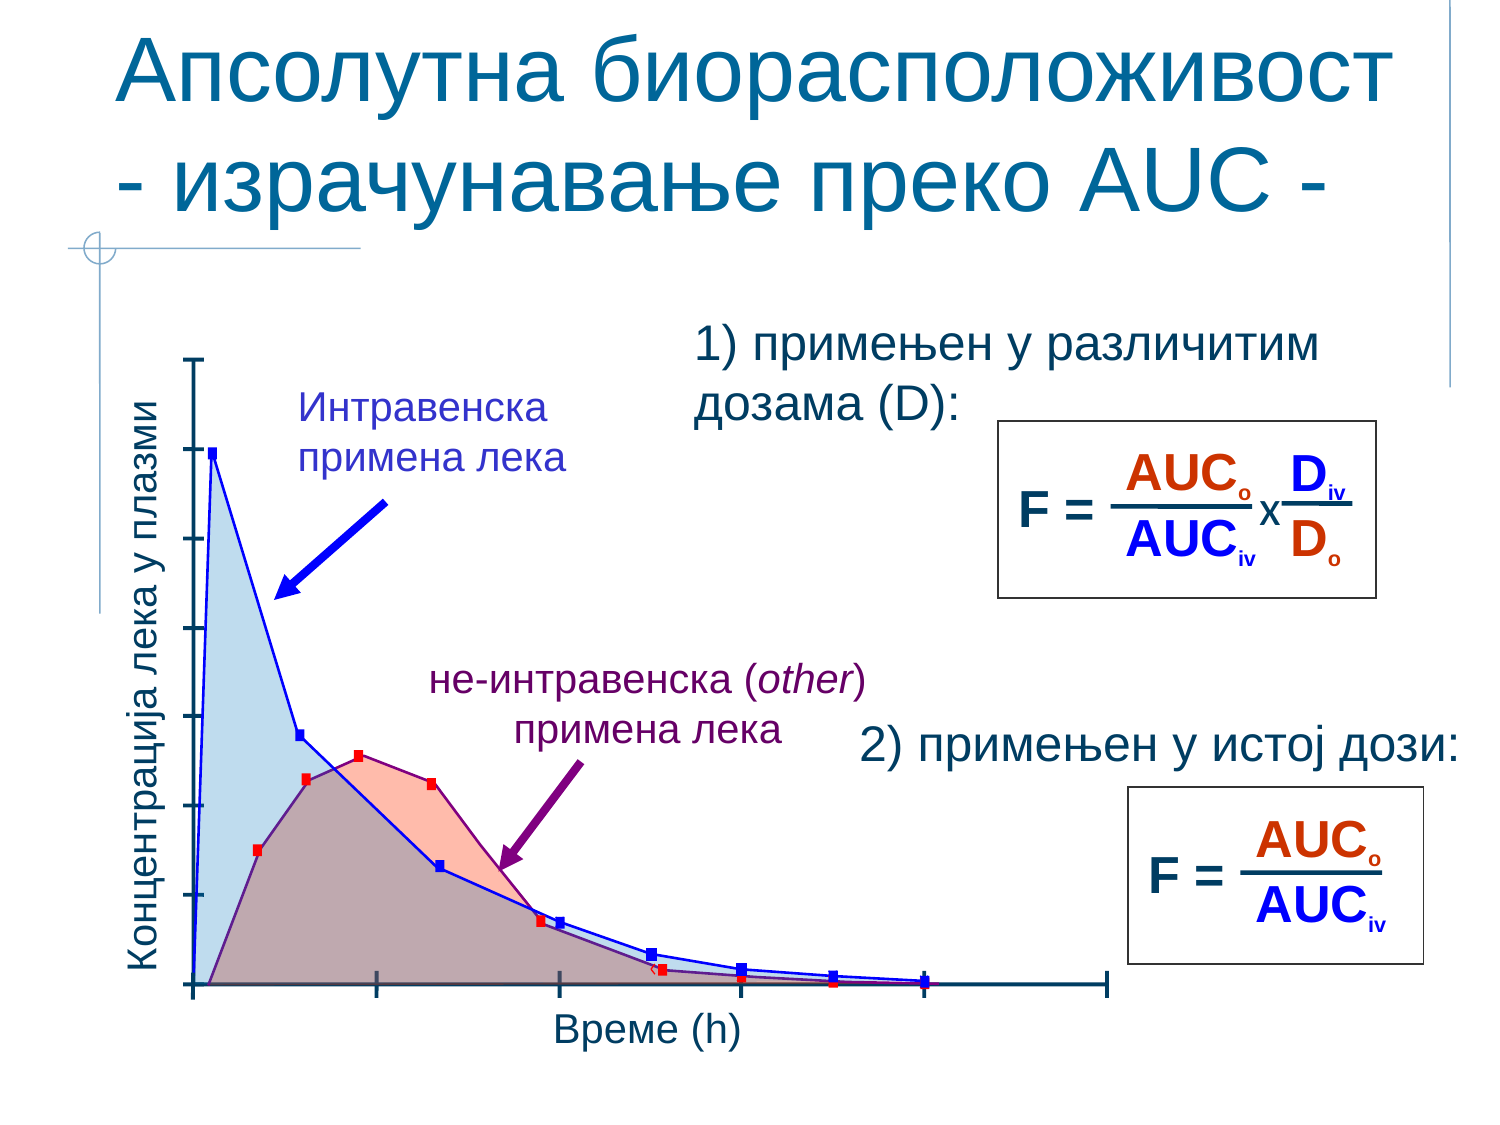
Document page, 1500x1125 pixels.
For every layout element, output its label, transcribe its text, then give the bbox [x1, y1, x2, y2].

text_box [208, 982, 828, 986]
text_box [230, 238, 1279, 1046]
text_box [828, 970, 838, 983]
text_box 2) примењен у истој дози: [844, 704, 1500, 779]
text_box [838, 976, 920, 982]
text_box [435, 860, 445, 873]
text_box [747, 969, 828, 982]
text_box [335, 755, 532, 909]
text_box 1) примењен у различитим дозама (D): [679, 302, 1412, 438]
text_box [997, 420, 1377, 599]
text_box [207, 447, 217, 460]
text_box [920, 975, 930, 988]
text_box [737, 964, 747, 976]
text_box [295, 729, 305, 742]
text_box [193, 460, 737, 985]
text_box [658, 964, 668, 976]
text_box [647, 948, 657, 961]
text_box [273, 501, 386, 601]
text_box [536, 915, 546, 927]
text_box [499, 761, 582, 870]
text_box не-интравенска (other) примена лека [415, 645, 881, 759]
text_box [828, 983, 838, 988]
text_box [301, 773, 311, 786]
text_box [737, 976, 747, 983]
text_box [353, 750, 364, 762]
title Апсолутна биорасположивост - израчунавање преко AUC - [100, 49, 1436, 238]
text_box Концентрација лека у плазми [108, 314, 171, 986]
text_box Интравенска примена лека [284, 373, 580, 487]
text_box Време (h) [194, 995, 1101, 1059]
text_box [426, 778, 436, 791]
text_box [555, 916, 565, 929]
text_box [1127, 786, 1424, 965]
text_box [252, 844, 262, 857]
